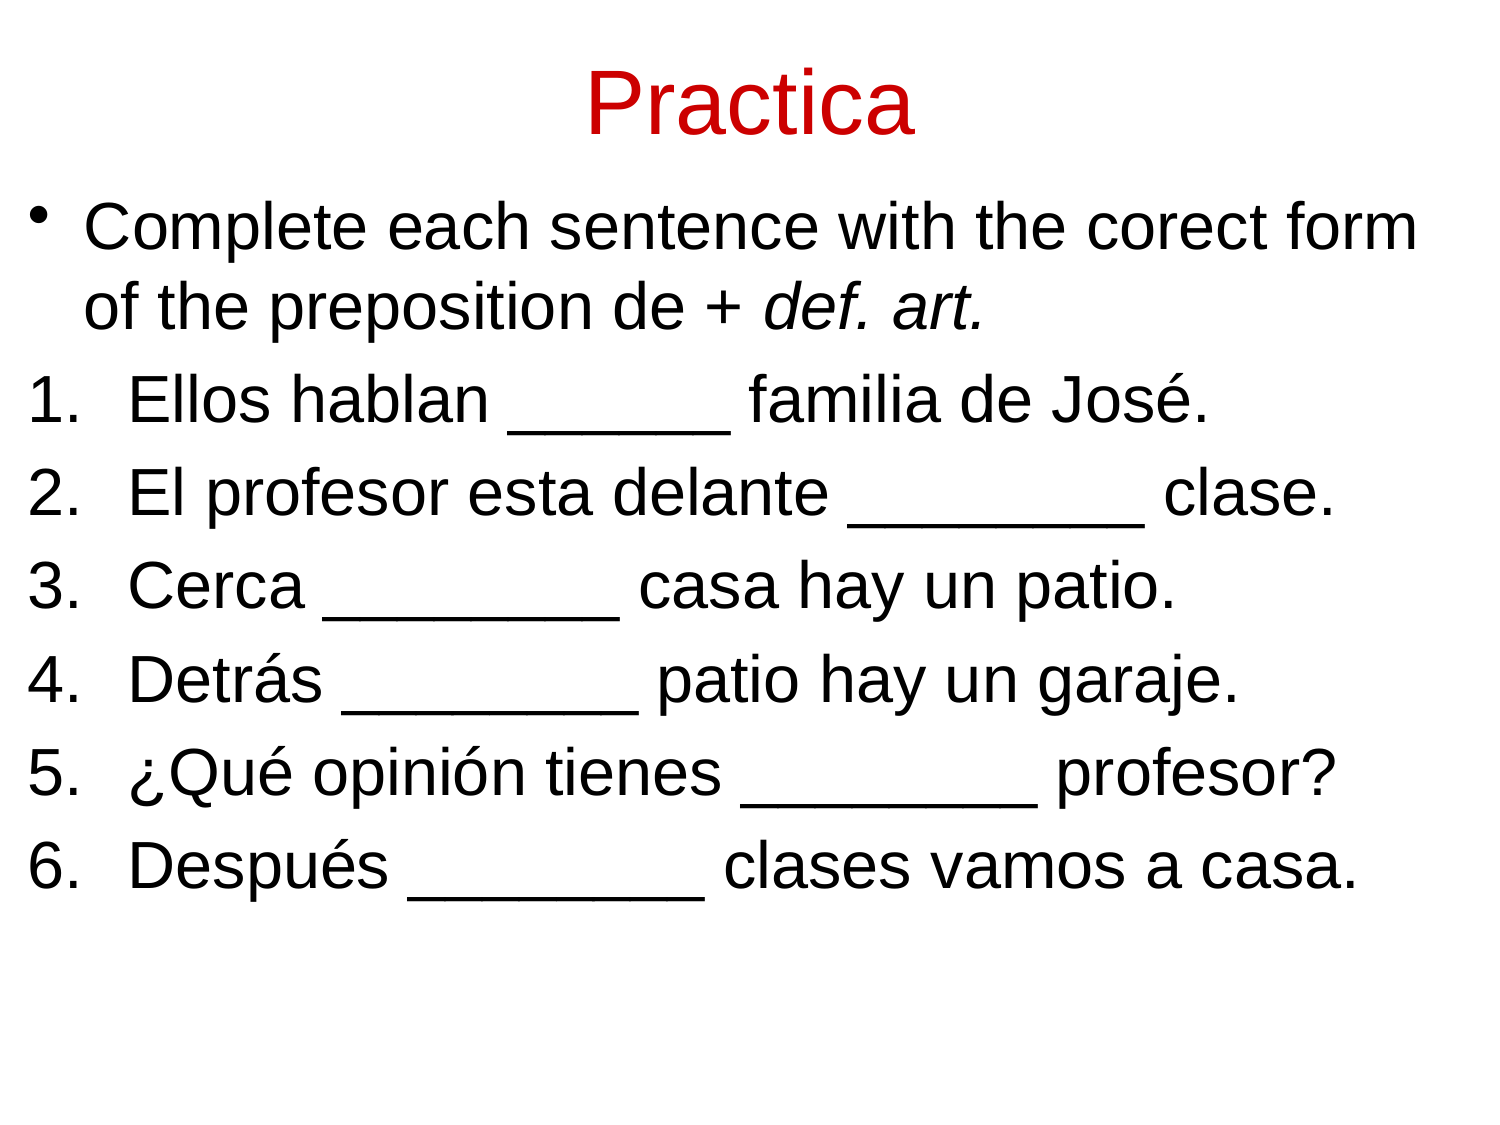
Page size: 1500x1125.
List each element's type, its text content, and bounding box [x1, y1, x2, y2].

title Practica [75, 24, 1425, 170]
list Complete each sentence with the corect form of the preposition de + def. art. Ellos hablan ______ familia de José. El profesor esta delante ________ clase. Cerca ________ casa hay un patio. Detrás ________ patio hay un garaje. ¿Qué opinión tienes ________ profesor? Después ________ clases vamos a casa. [12, 174, 1500, 1050]
